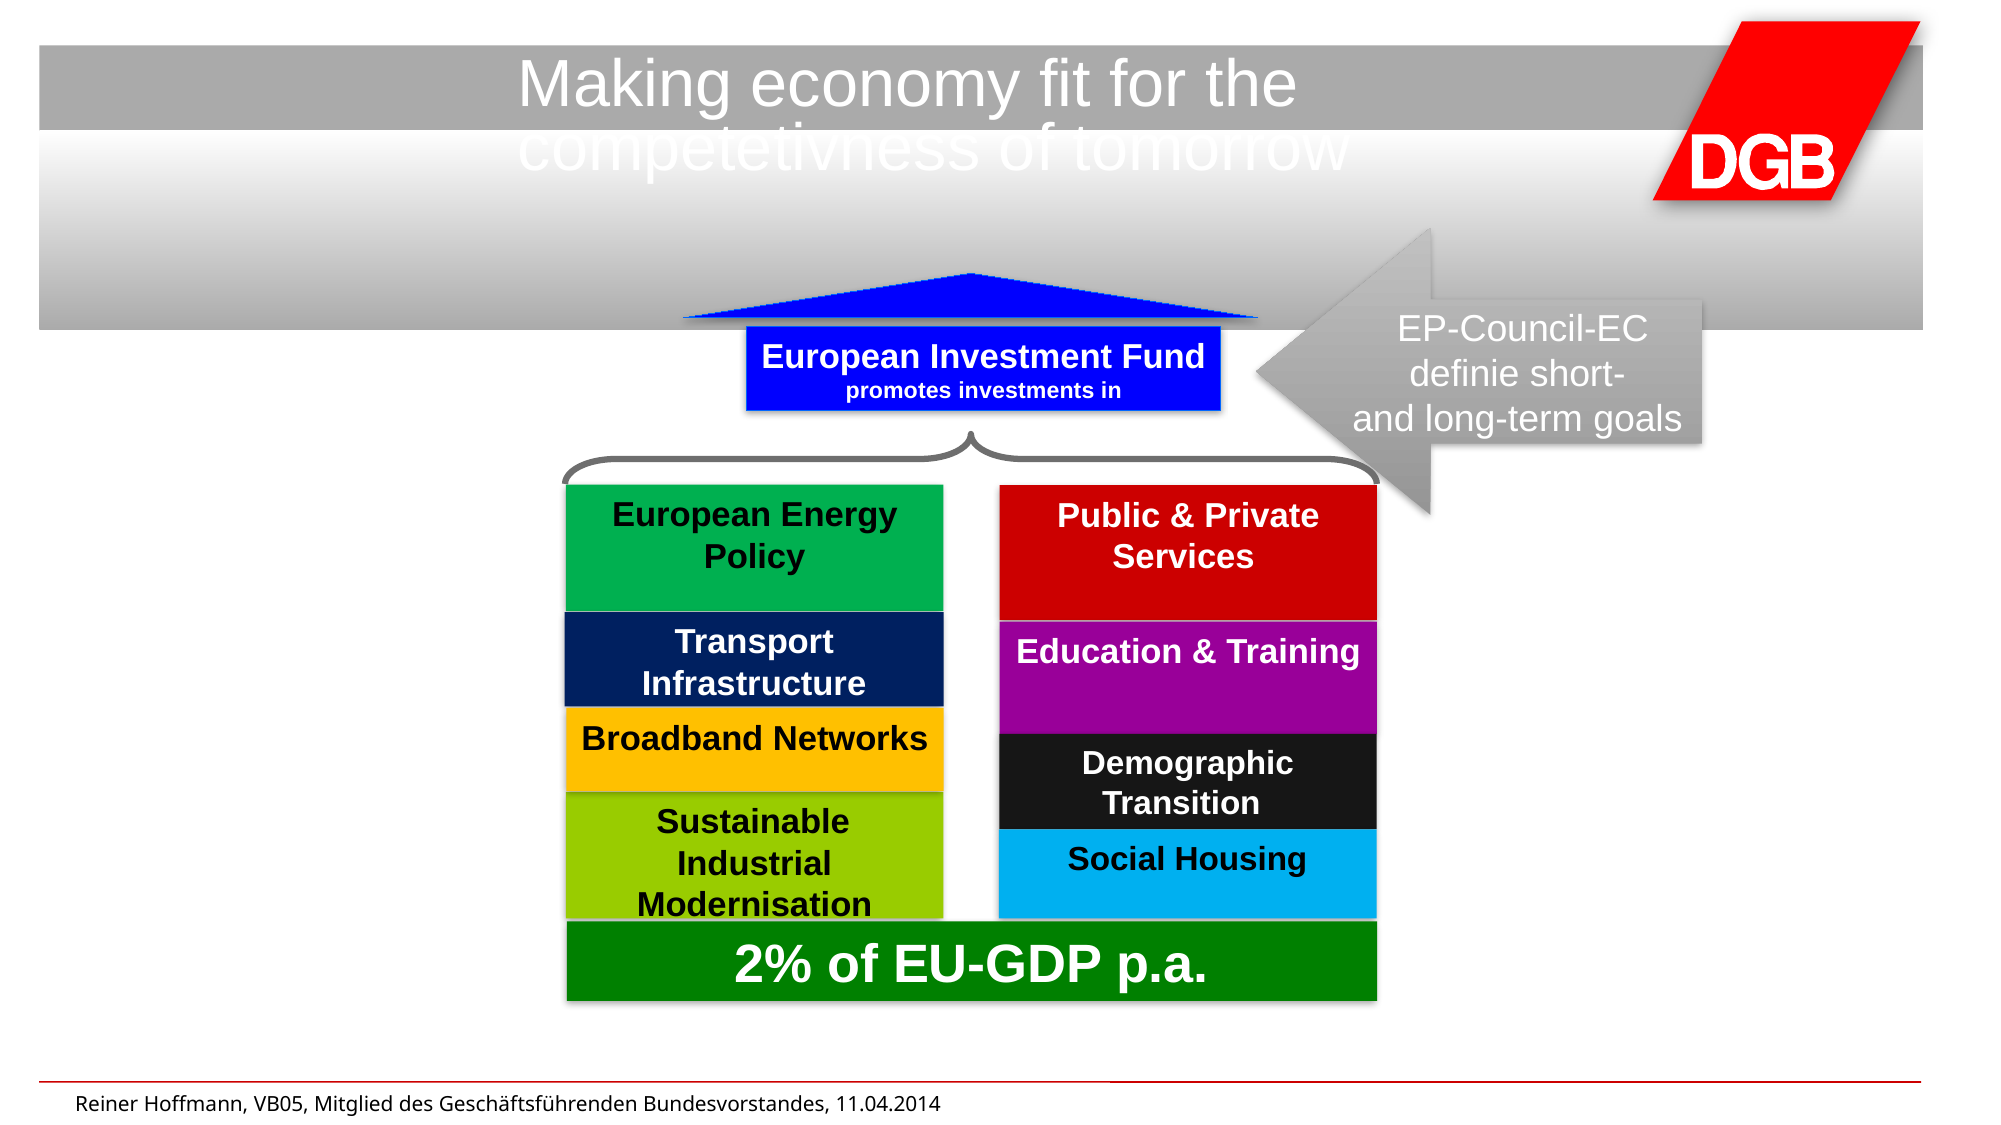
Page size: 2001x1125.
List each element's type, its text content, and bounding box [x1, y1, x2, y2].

text_box Making economy fit for the competetivness of tomorrow [517, 194, 1482, 379]
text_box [683, 272, 1259, 413]
text_box Broadband Networks [566, 707, 944, 792]
text_box [565, 433, 1377, 484]
text_box Social Housing [998, 829, 1377, 919]
text_box Education & Training [999, 621, 1377, 732]
picture [32, 44, 344, 331]
footer Reiner Hoffmann, VB05, Mitglied des Geschäftsführenden Bundesvorstandes, 11.04.2014 [75, 1082, 1221, 1125]
text_box 2% of EU-GDP p.a. [566, 921, 1378, 1001]
text_box Sustainable Industrial Modernisation [565, 798, 944, 919]
text_box EP-Council-EC definie short- and long-term goals [1263, 227, 1703, 515]
text_box Public & Private Services [999, 485, 1377, 621]
text_box European Energy Policy [565, 484, 944, 611]
text_box Transport Infrastructure [564, 612, 944, 707]
text_box Demographic Transition [999, 733, 1377, 828]
